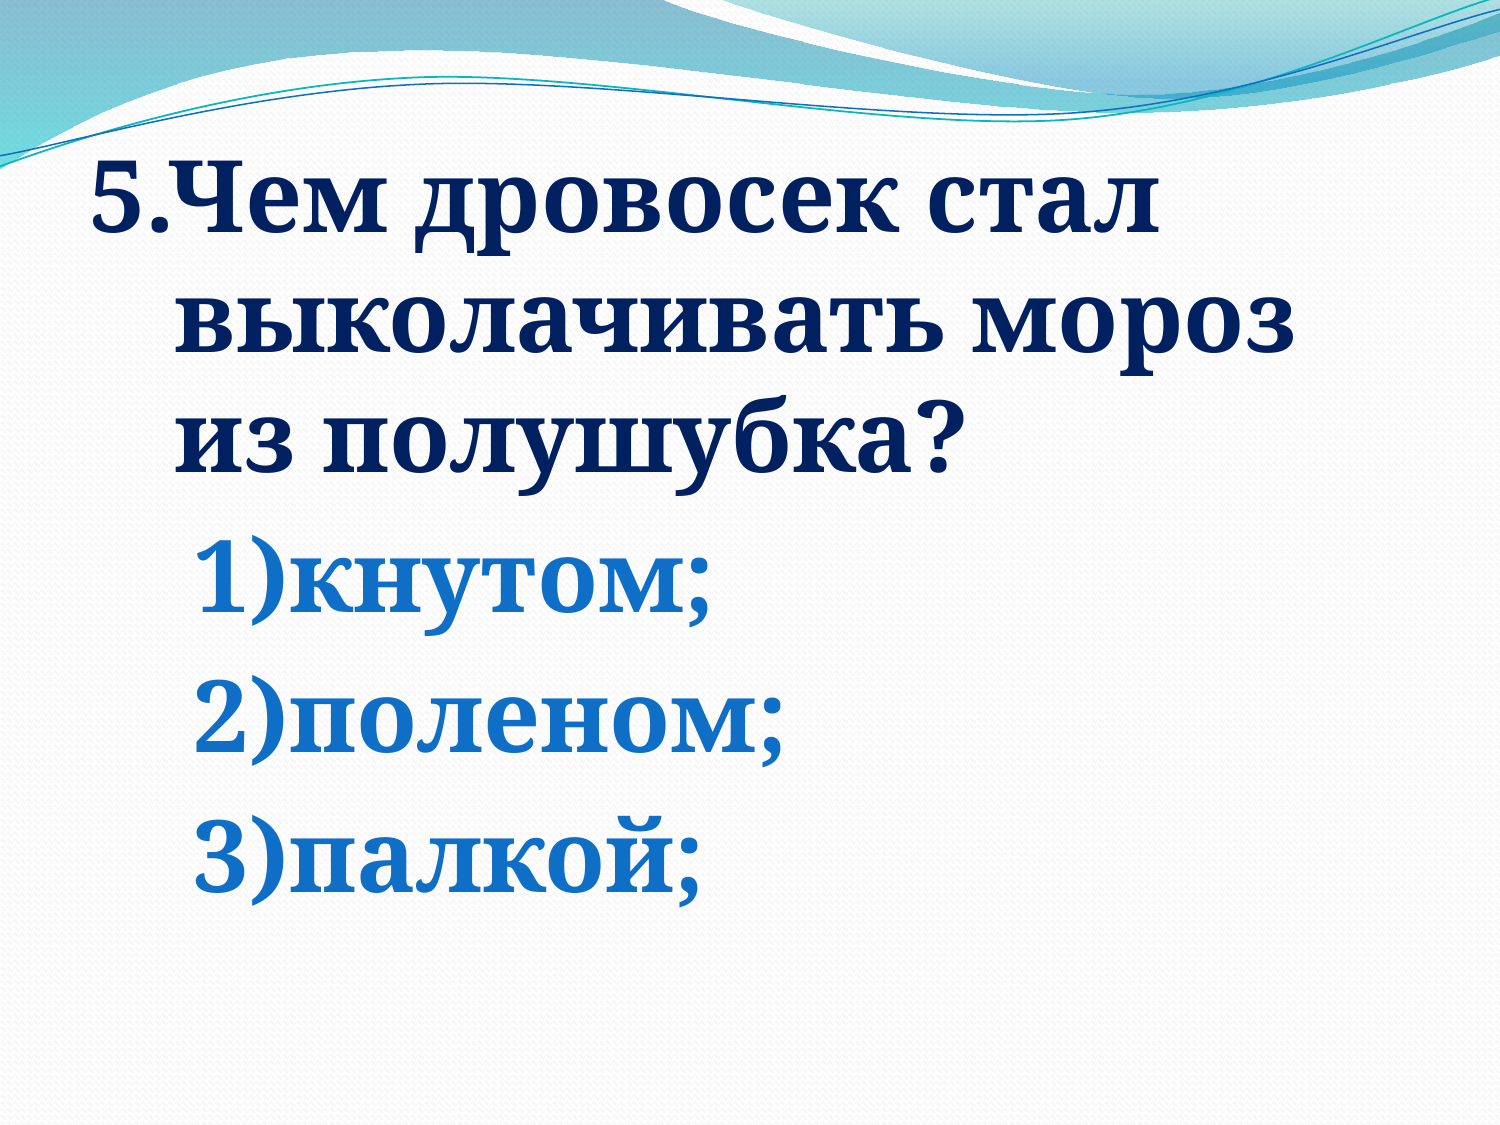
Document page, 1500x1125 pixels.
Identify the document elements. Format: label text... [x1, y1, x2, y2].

list 5.Чем дровосек стал выколачивать мороз из полушубка? 1)кнутом; 2)поленом; 3)палкой; [75, 125, 1425, 1038]
